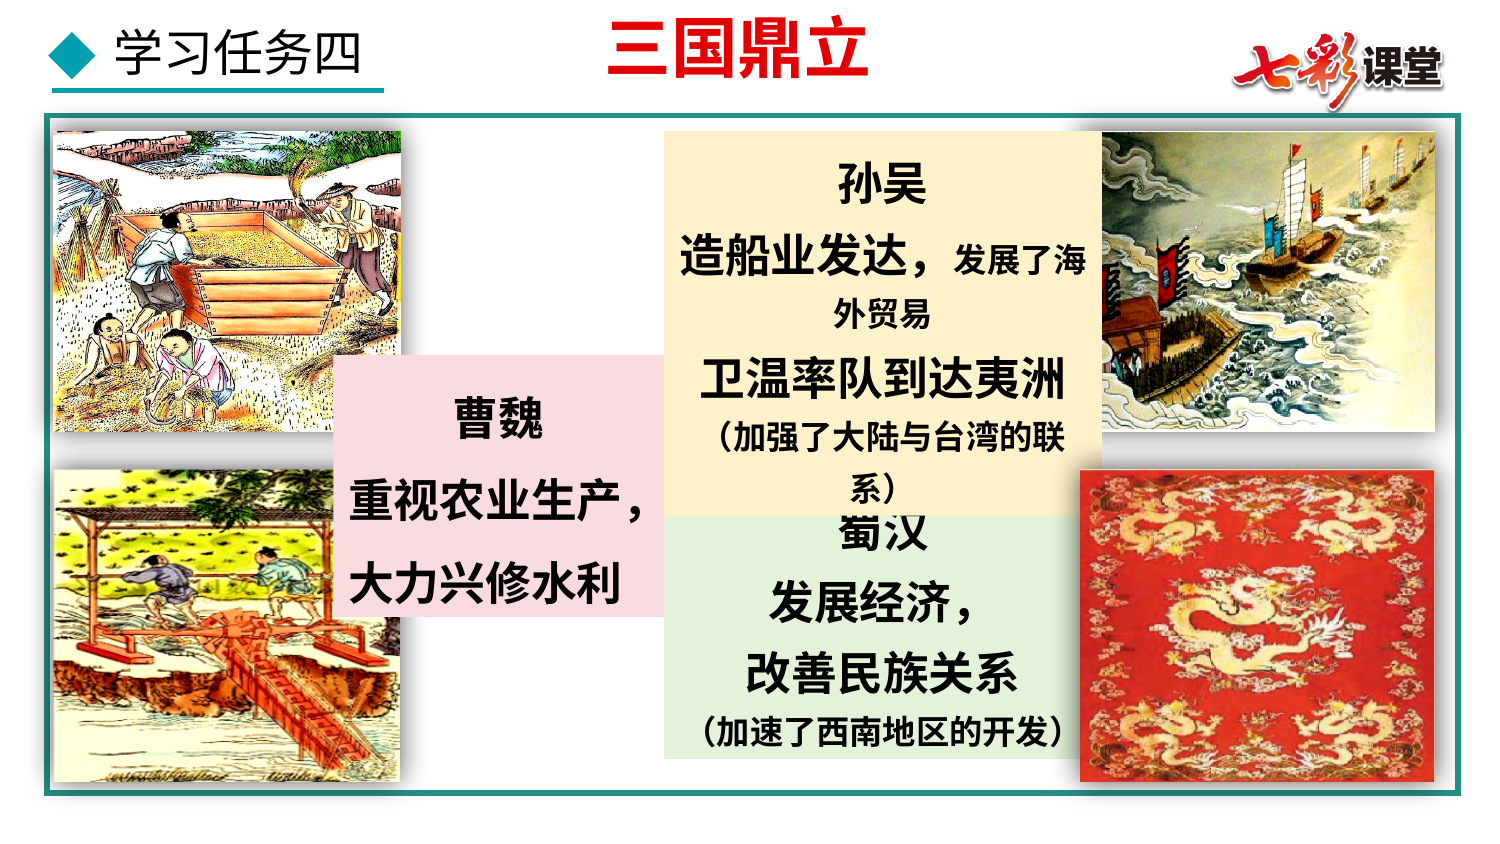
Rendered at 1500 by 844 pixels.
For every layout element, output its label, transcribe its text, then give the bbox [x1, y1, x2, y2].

picture [1080, 468, 1436, 783]
picture [53, 468, 400, 783]
text_box 三国鼎立 [589, 0, 927, 94]
text_box 孙吴 造船业发达，发展了海外贸易 卫温率队到达夷洲 （加强了大陆与台湾的联系） [663, 131, 1102, 516]
picture [1228, 26, 1449, 113]
picture [53, 130, 401, 433]
text_box 曹魏 重视农业生产， 大力兴修水利 [333, 354, 665, 617]
picture [1080, 130, 1436, 433]
text_box 蜀汉 发展经济， 改善民族关系 （加速了西南地区的开发） [664, 516, 1057, 759]
